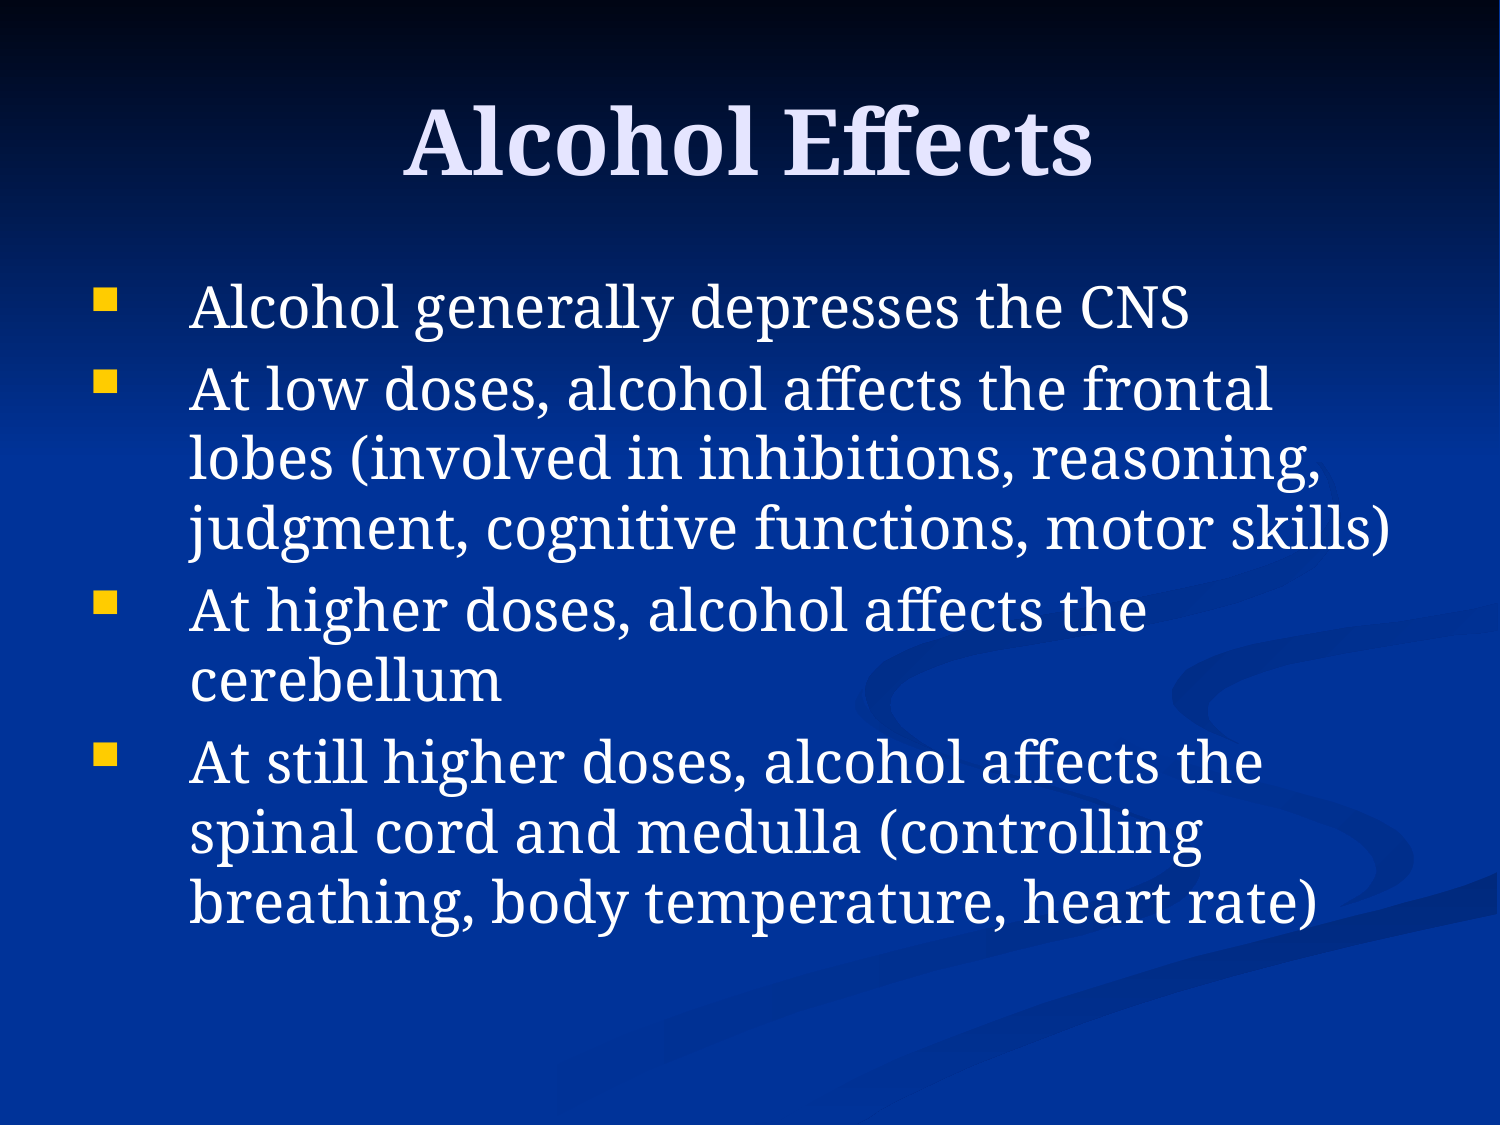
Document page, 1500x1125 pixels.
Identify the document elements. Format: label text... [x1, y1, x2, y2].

list Alcohol generally depresses the CNS At low doses, alcohol affects the frontal lobes (involved in inhibitions, reasoning, judgment, cognitive functions, motor skills) At higher doses, alcohol affects the cerebellum At still higher doses, alcohol affects the spinal cord and medulla (controlling breathing, body temperature, heart rate) [74, 262, 1426, 1006]
title Alcohol Effects [74, 44, 1426, 233]
